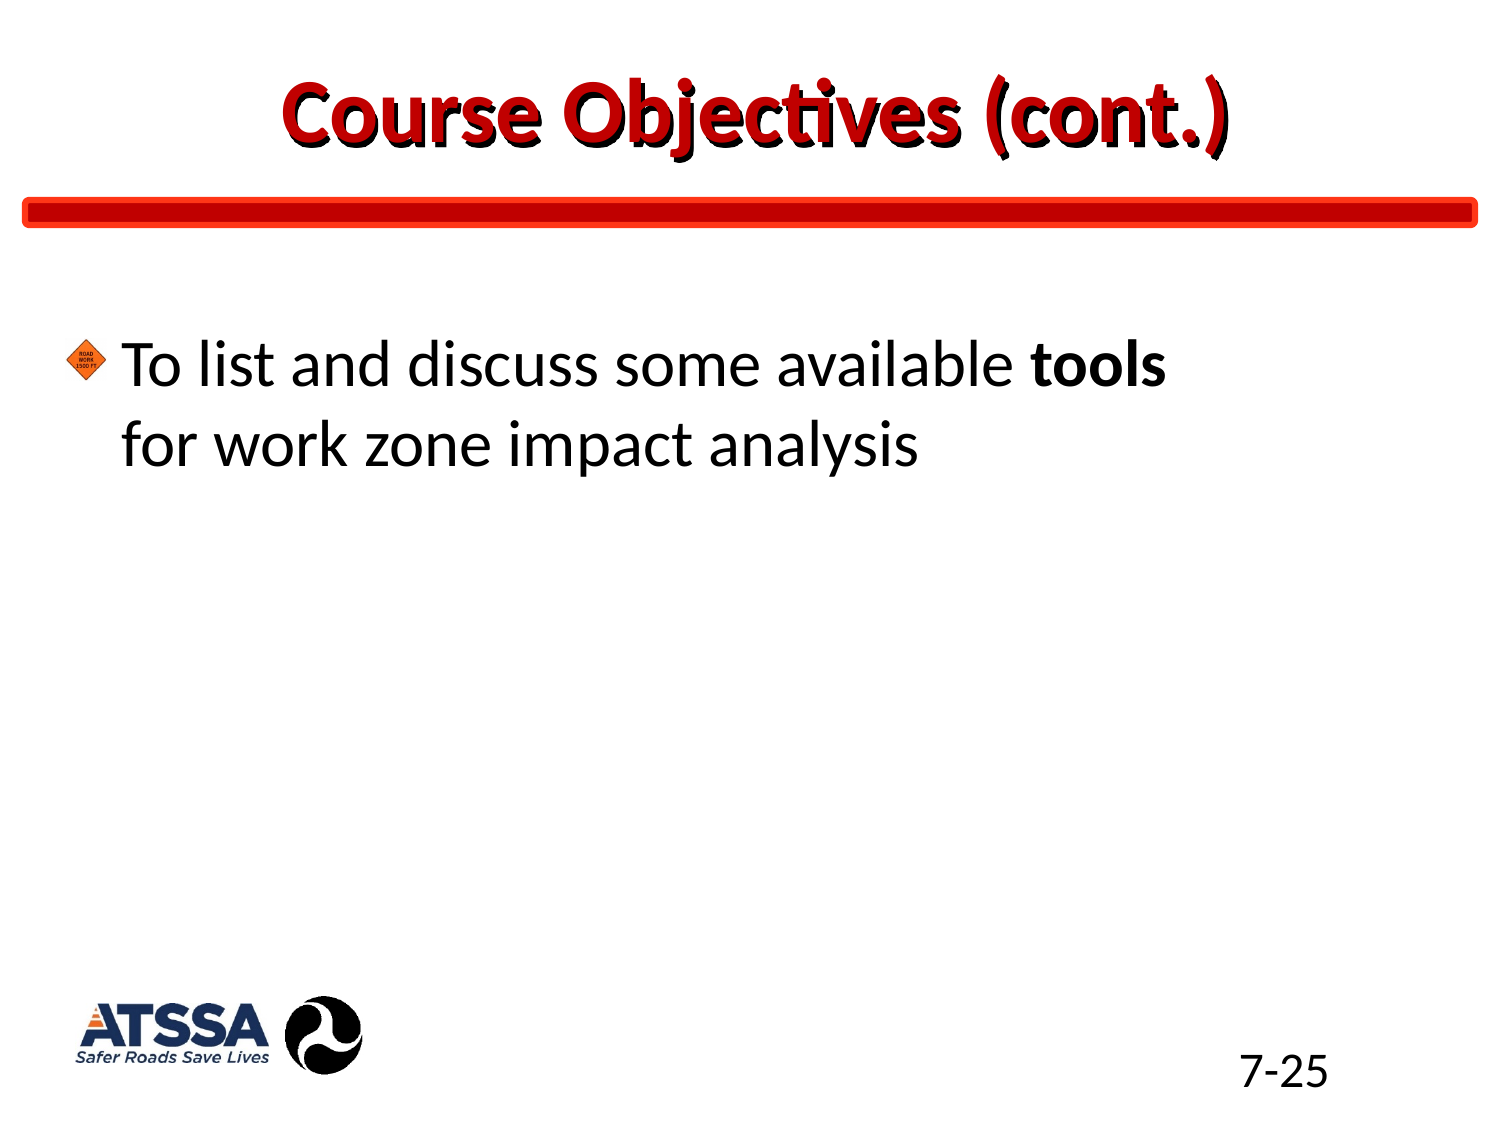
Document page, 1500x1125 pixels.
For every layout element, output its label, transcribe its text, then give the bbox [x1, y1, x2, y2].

picture [65, 338, 107, 381]
list To list and discuss some available tools for work zone impact analysis [49, 312, 1213, 1026]
picture [276, 1026, 370, 1077]
picture [75, 1026, 269, 1063]
title Course Objectives (cont.) [0, 0, 1500, 213]
